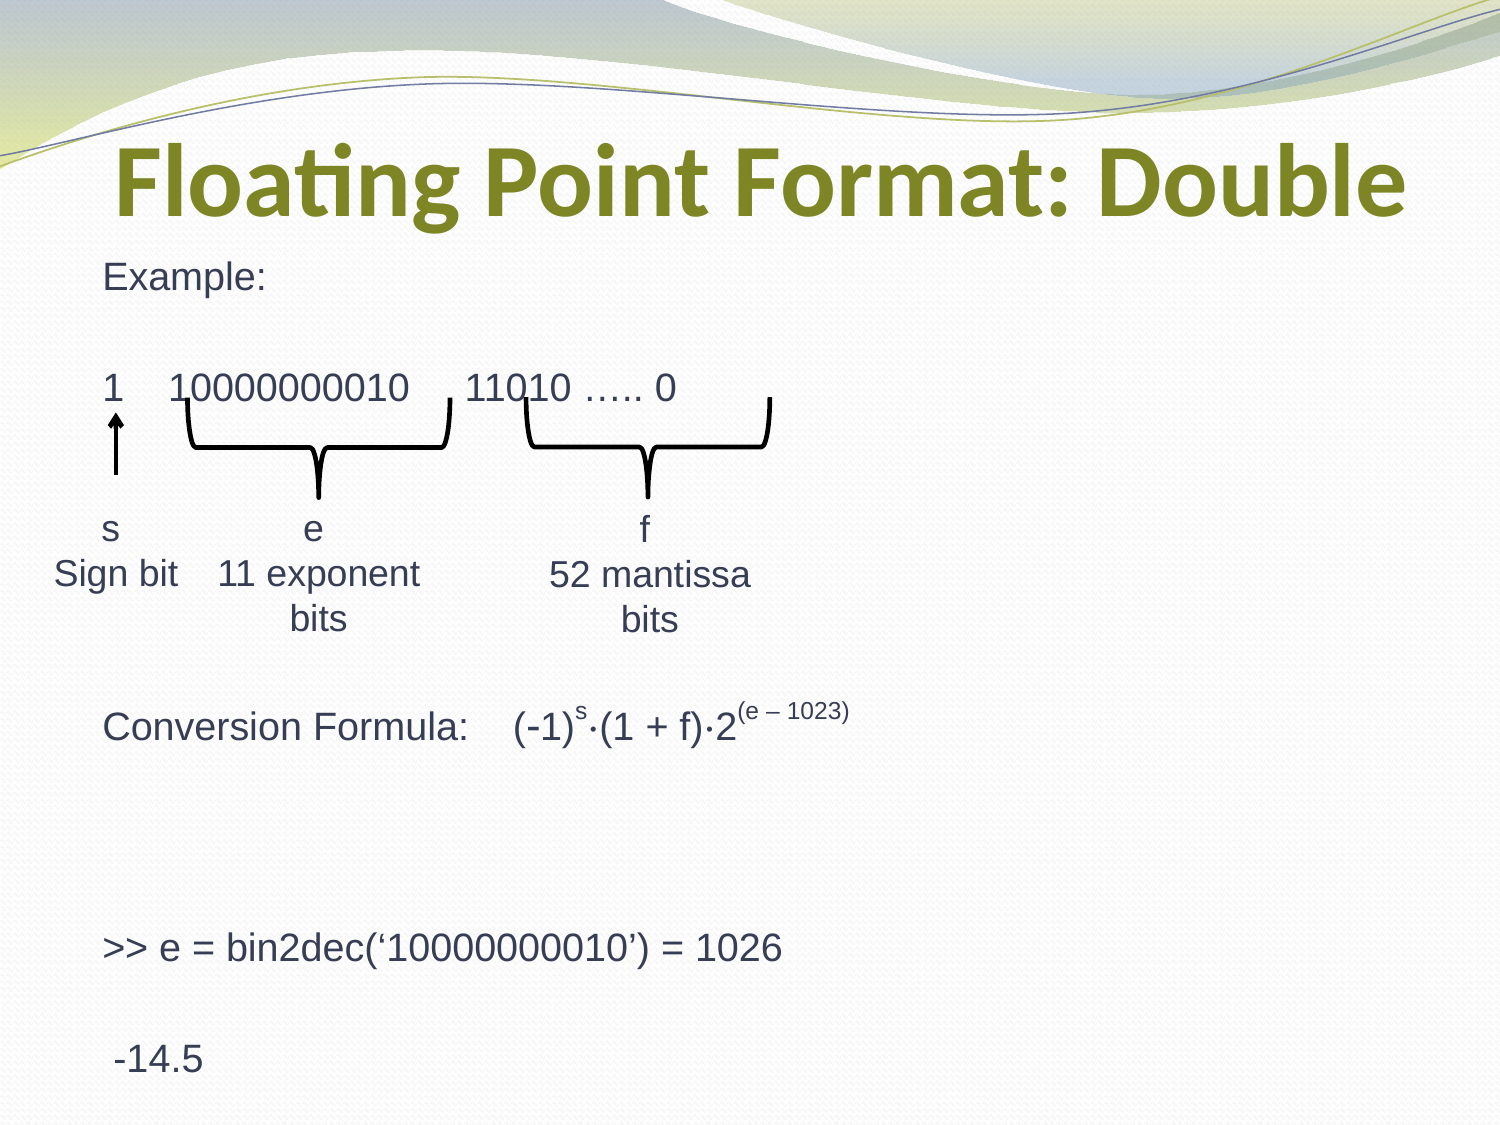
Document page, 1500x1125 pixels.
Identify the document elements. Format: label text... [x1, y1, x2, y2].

text_box [525, 397, 771, 497]
text_box e 11 exponent bits [187, 496, 450, 647]
text_box f 52 mantissa bits [518, 497, 782, 648]
title Floating Point Format: Double [86, 50, 1437, 238]
text_box s Sign bit [22, 496, 187, 602]
text_box [186, 397, 451, 496]
